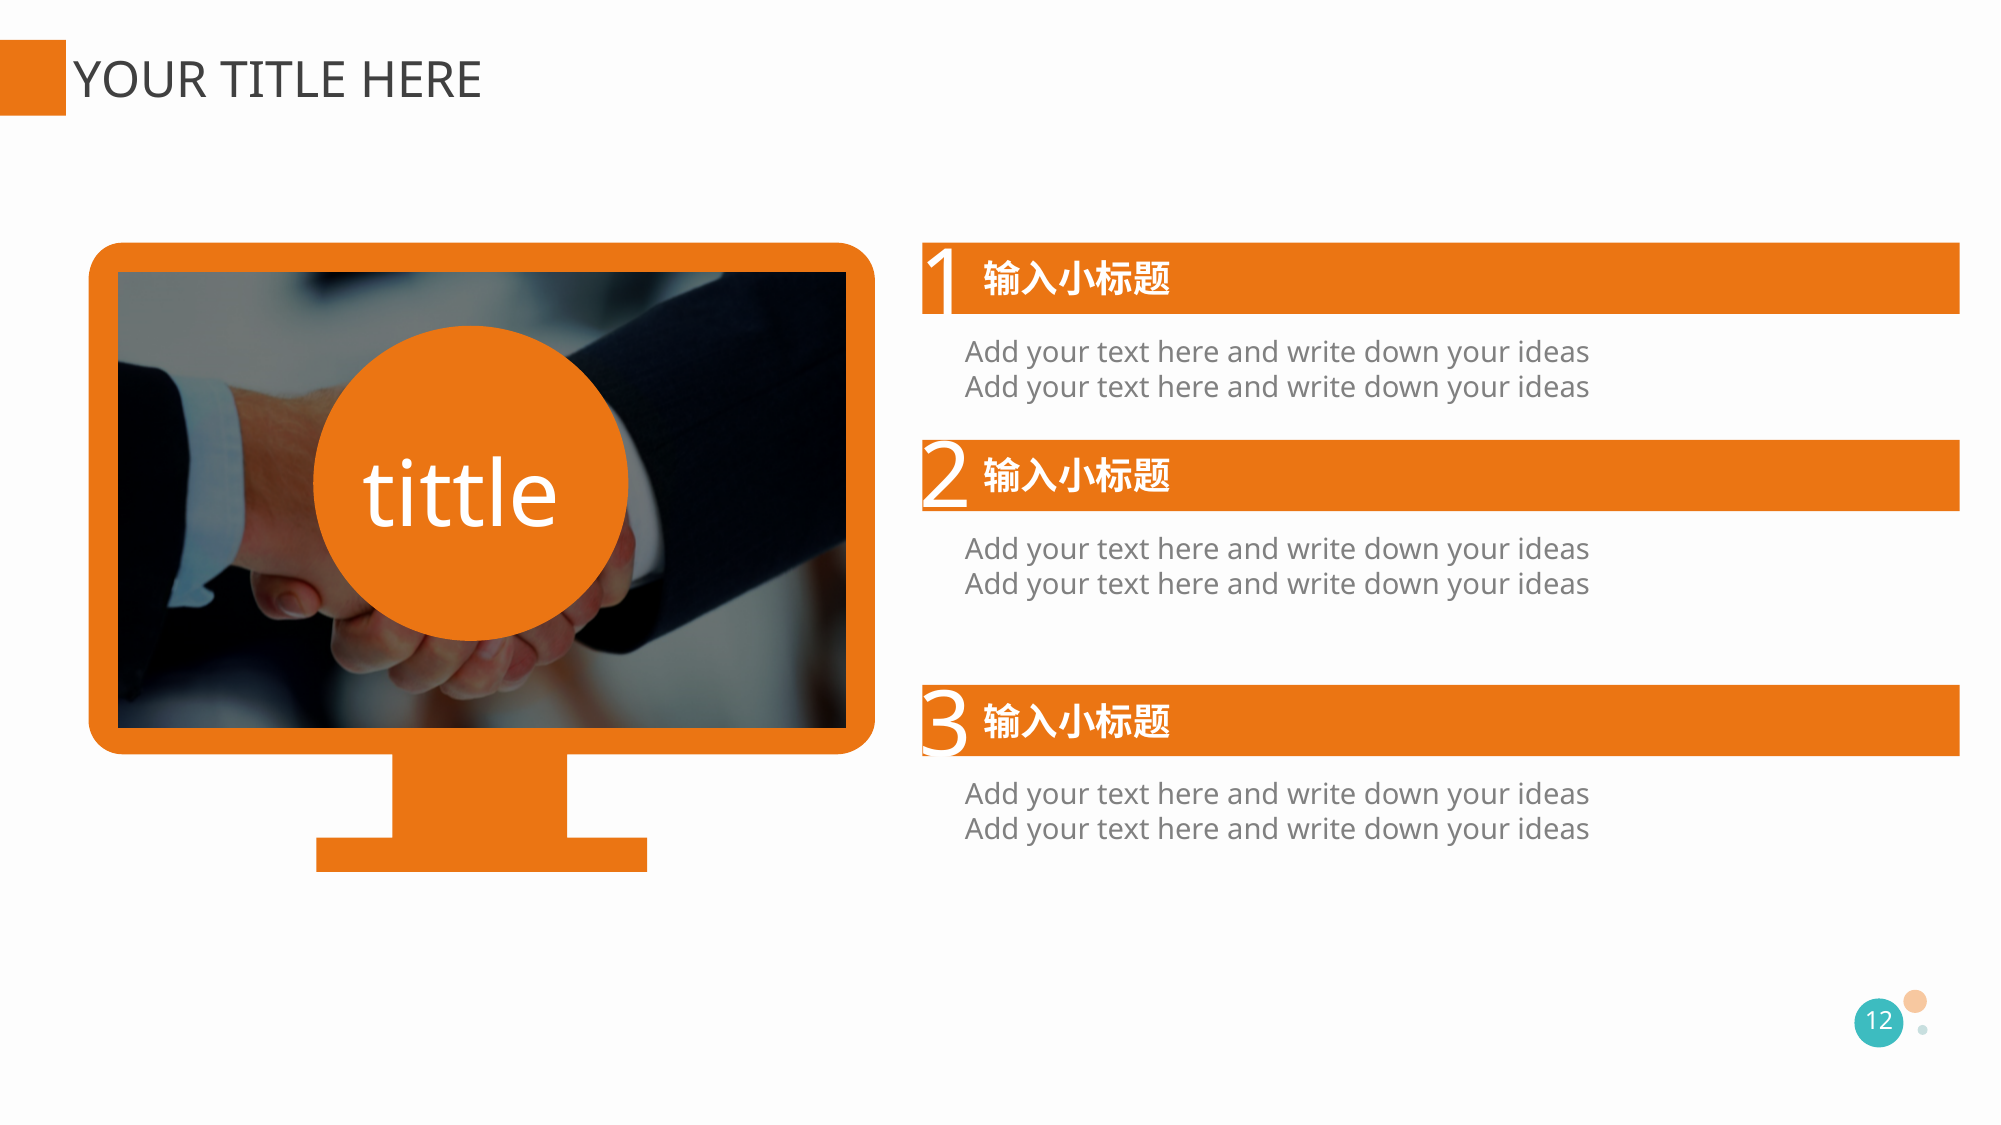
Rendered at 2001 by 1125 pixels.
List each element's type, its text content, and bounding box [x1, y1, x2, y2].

text_box [0, 39, 67, 117]
text_box 1 [904, 215, 987, 340]
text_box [88, 242, 875, 872]
text_box 3 [904, 657, 987, 783]
text_box YOUR TITLE HERE [59, 39, 499, 115]
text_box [922, 684, 1960, 854]
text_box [922, 242, 1960, 412]
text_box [313, 325, 629, 641]
slide_number 12 [1843, 992, 1915, 1053]
text_box 2 [904, 408, 987, 534]
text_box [922, 439, 1960, 609]
